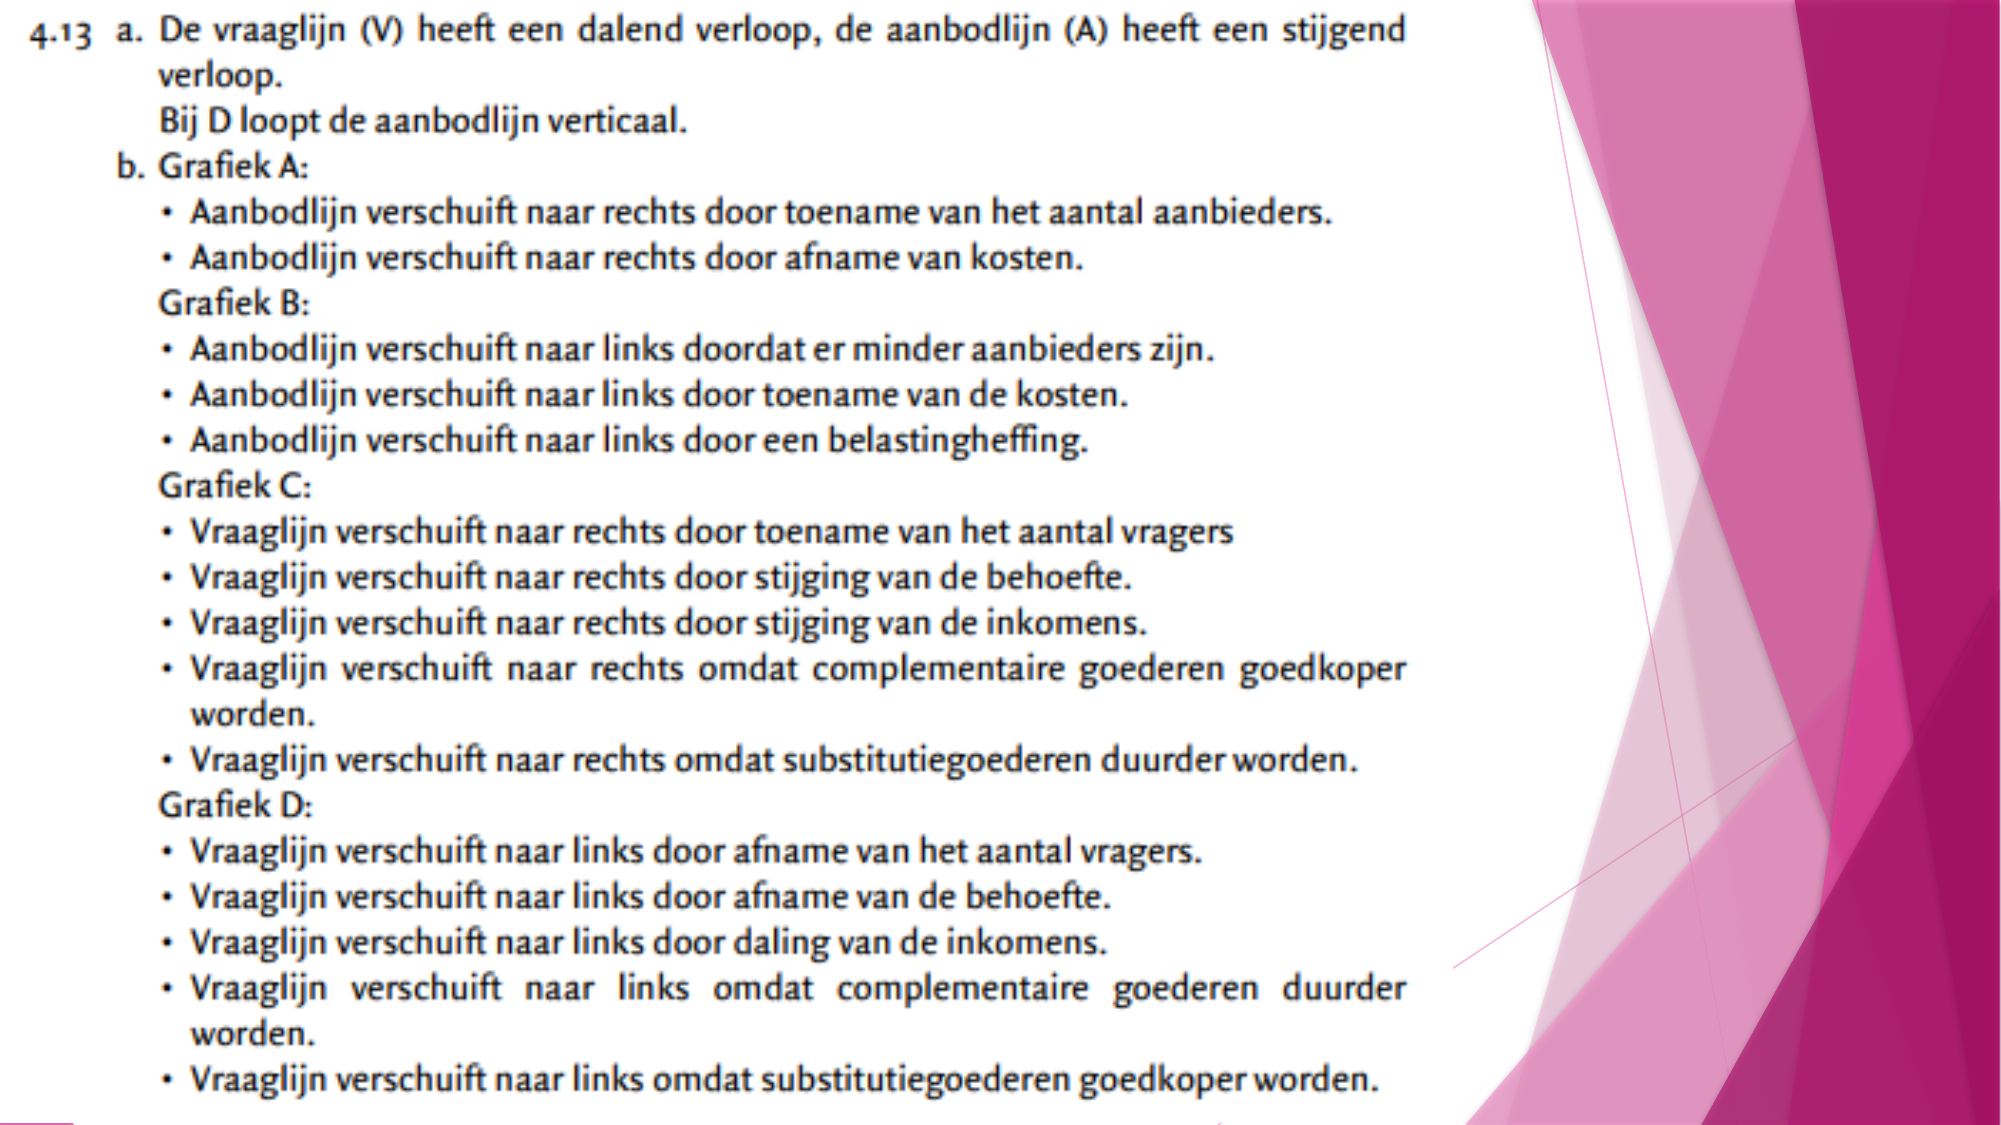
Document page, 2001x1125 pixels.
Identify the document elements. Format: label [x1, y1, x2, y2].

picture [0, 0, 1454, 1123]
